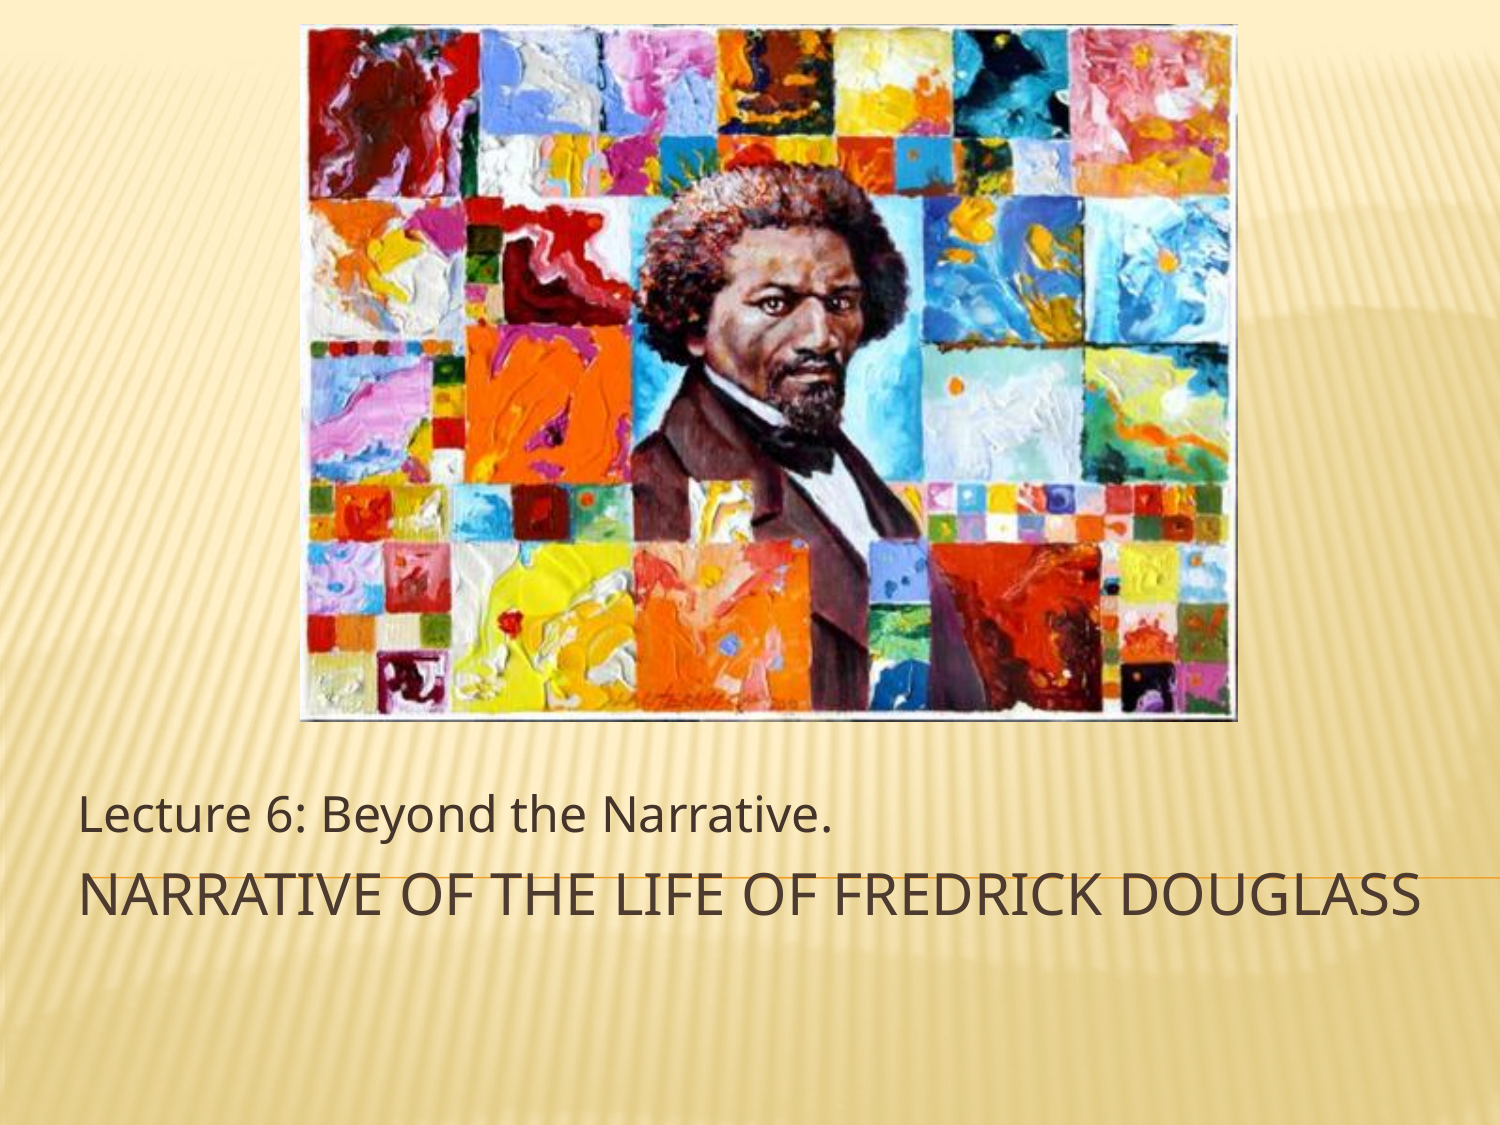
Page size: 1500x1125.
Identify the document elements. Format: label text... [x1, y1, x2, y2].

picture [299, 24, 1238, 723]
subtitle Lecture 6: Beyond the Narrative. [62, 762, 1450, 850]
title Narrative of the Life of Fredrick Douglass [62, 850, 1450, 997]
